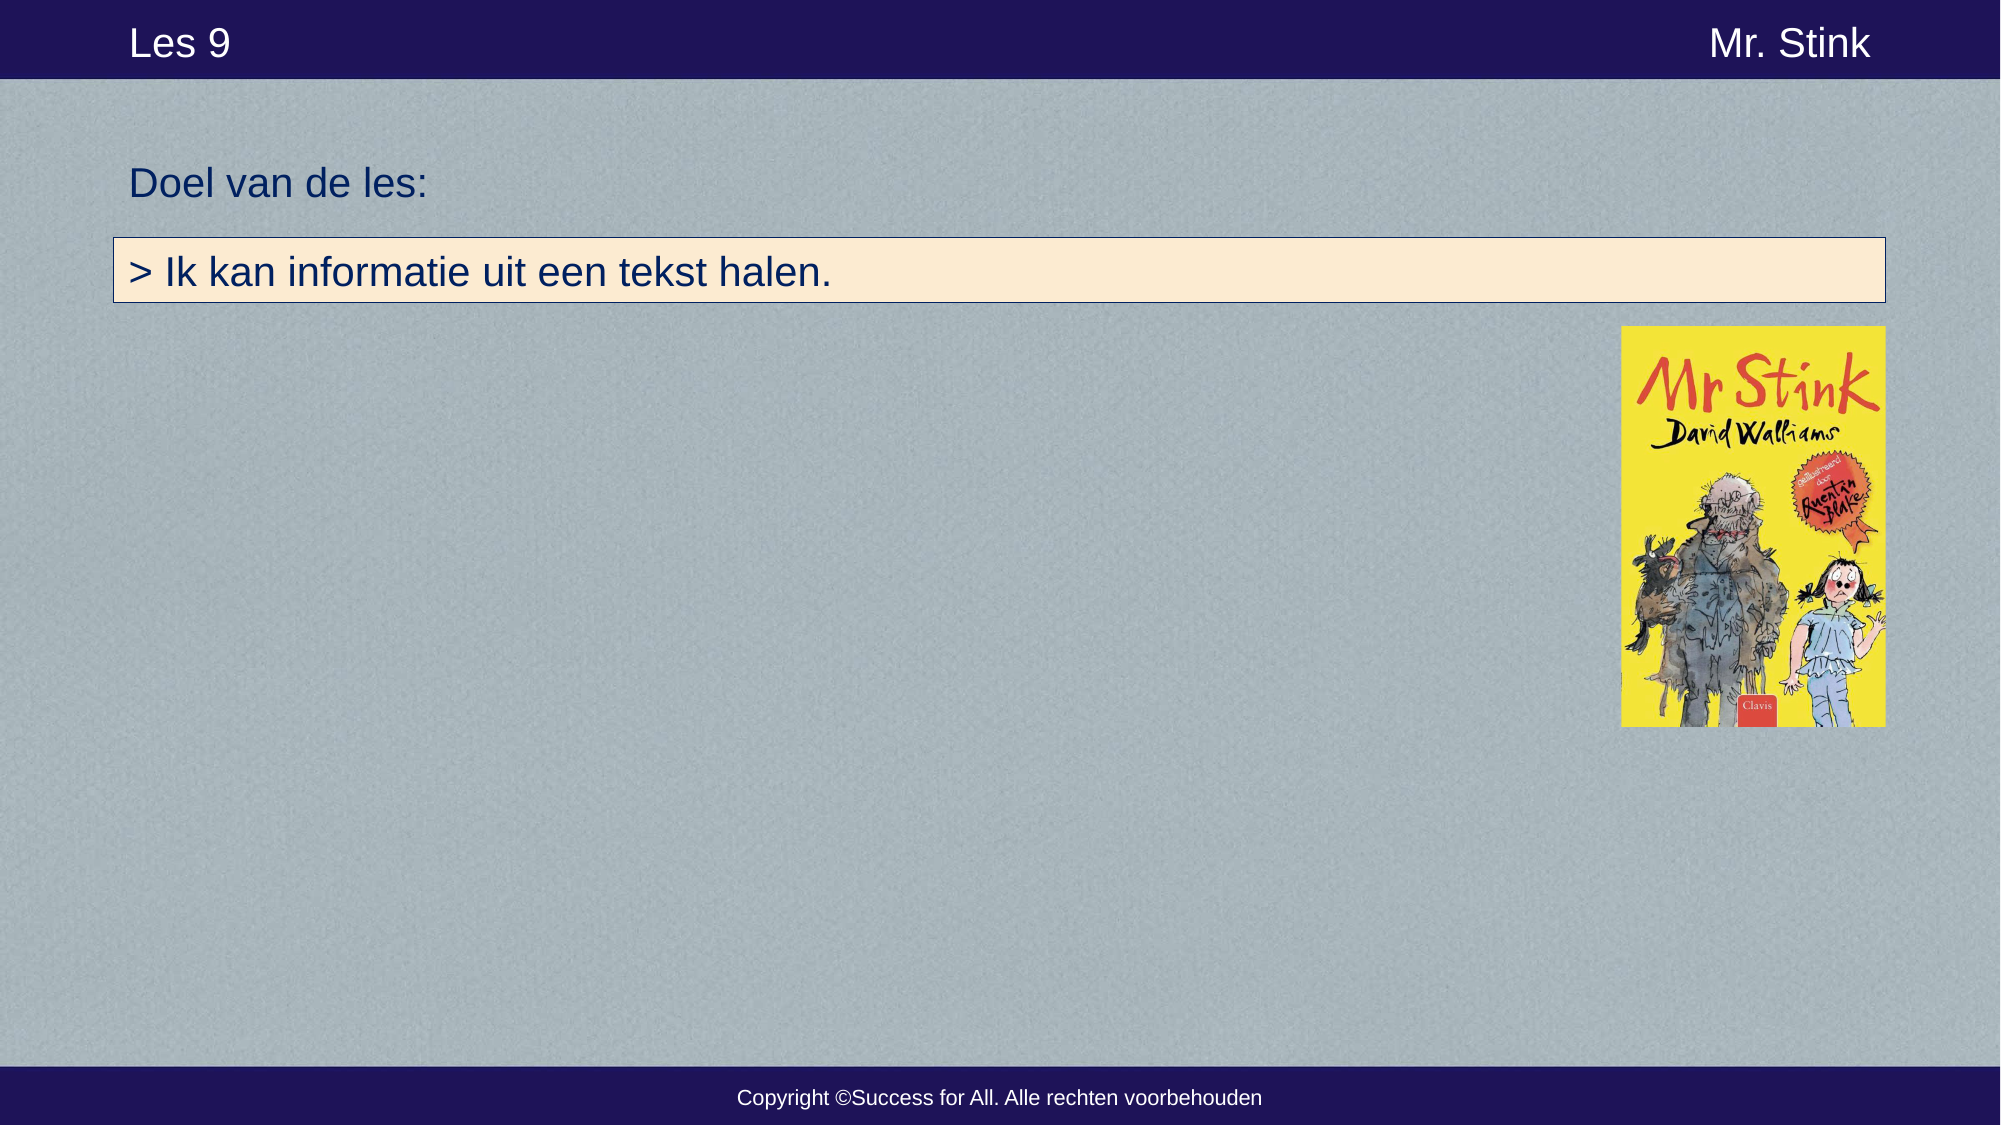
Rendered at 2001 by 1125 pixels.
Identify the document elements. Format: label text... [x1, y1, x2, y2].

picture [0, 0, 2001, 1125]
text_box Copyright ©Success for All. Alle rechten voorbehouden [0, 1076, 2000, 1125]
text_box Doel van de les: [113, 148, 1635, 214]
text_box > Ik kan informatie uit een tekst halen. [113, 237, 1886, 303]
text_box Les 9 [114, 8, 354, 73]
text_box Mr. Stink [999, 8, 1886, 73]
